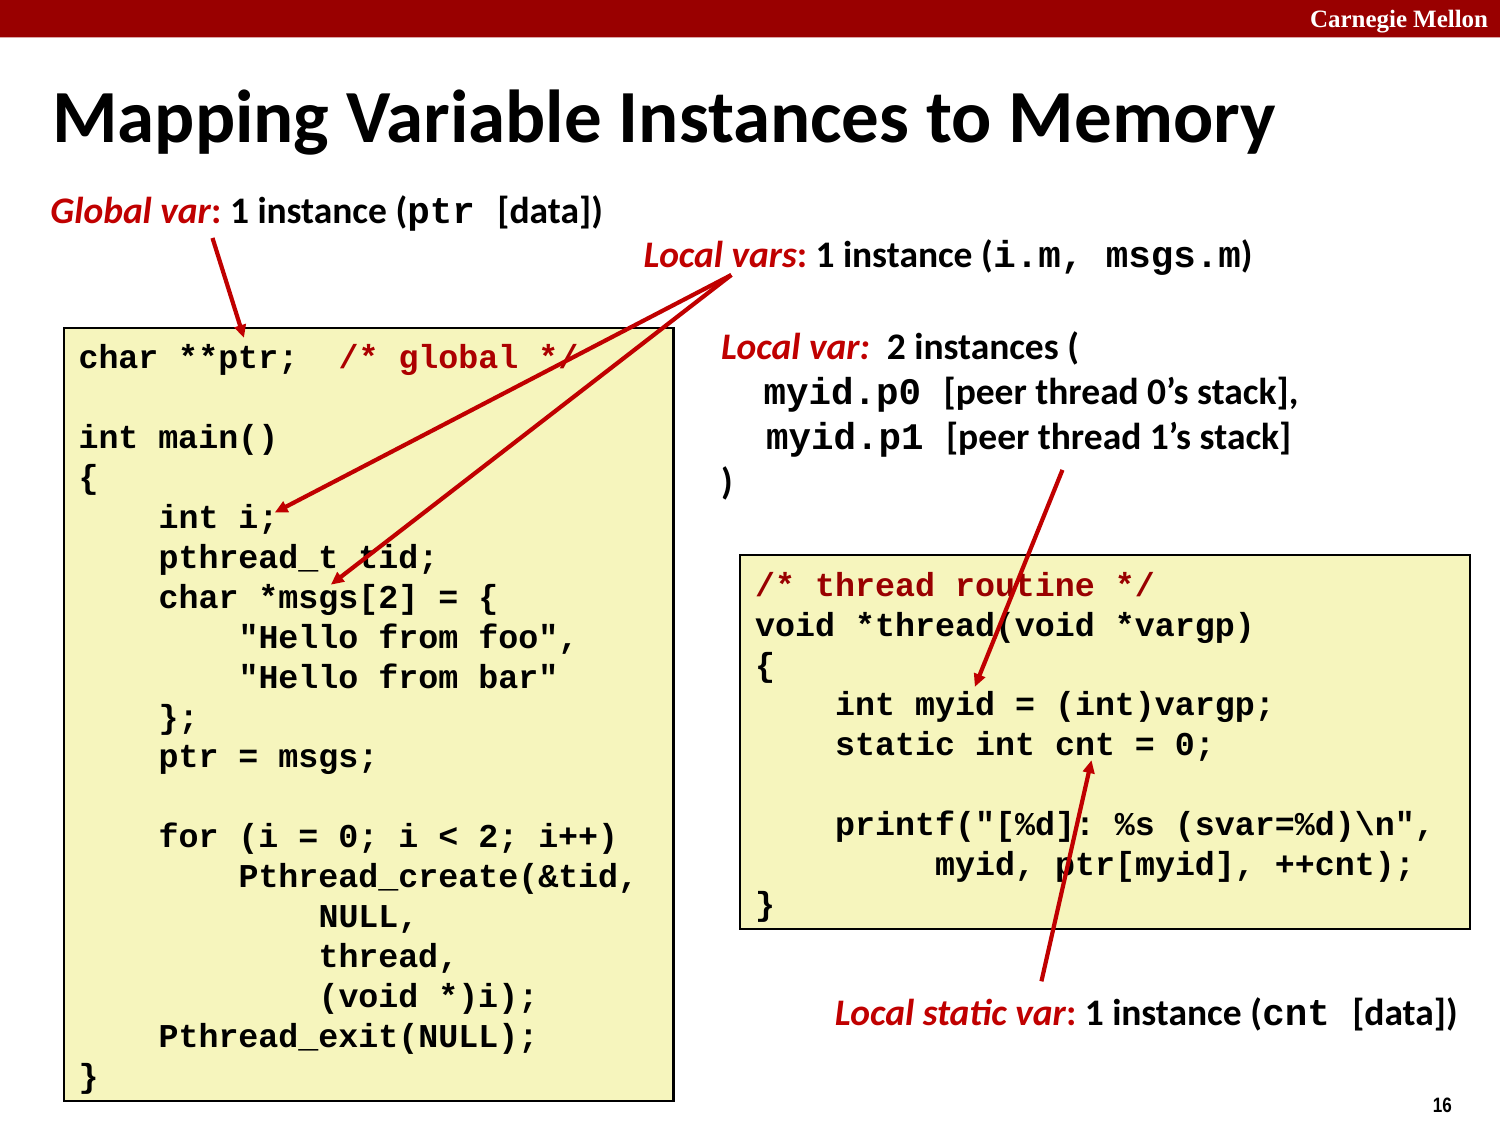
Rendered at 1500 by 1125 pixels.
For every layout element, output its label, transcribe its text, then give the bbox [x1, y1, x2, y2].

text_box /* thread routine */ void *thread(void *vargp) { int myid = (int)vargp; static int cnt = 0; printf("[%d]: %s (svar=%d)\n", myid, ptr[myid], ++cnt); } [740, 555, 1471, 930]
text_box [212, 237, 247, 338]
text_box Local var: 2 instances ( myid.p0 [peer thread 0’s stack], myid.p1 [peer thread 1’s stack] ) [706, 321, 1337, 502]
text_box [331, 274, 732, 585]
text_box [274, 276, 728, 513]
title Mapping Variable Instances to Memory [37, 48, 1500, 178]
text_box Local vars: 1 instance (i.m, msgs.m) [628, 229, 1268, 275]
text_box Global var: 1 instance (ptr [data]) [35, 185, 618, 231]
text_box Local static var: 1 instance (cnt [data]) [819, 987, 1473, 1033]
text_box char **ptr; /* global */ int main() { int i; pthread_t tid; char *msgs[2] = { "Hello from foo", "Hello from bar" }; ptr = msgs; for (i = 0; i < 2; i++) Pthread_create(&tid, NULL, thread, (void *)i); Pthread_exit(NULL); } [63, 328, 674, 1102]
text_box [1041, 760, 1095, 982]
text_box [973, 469, 1063, 687]
